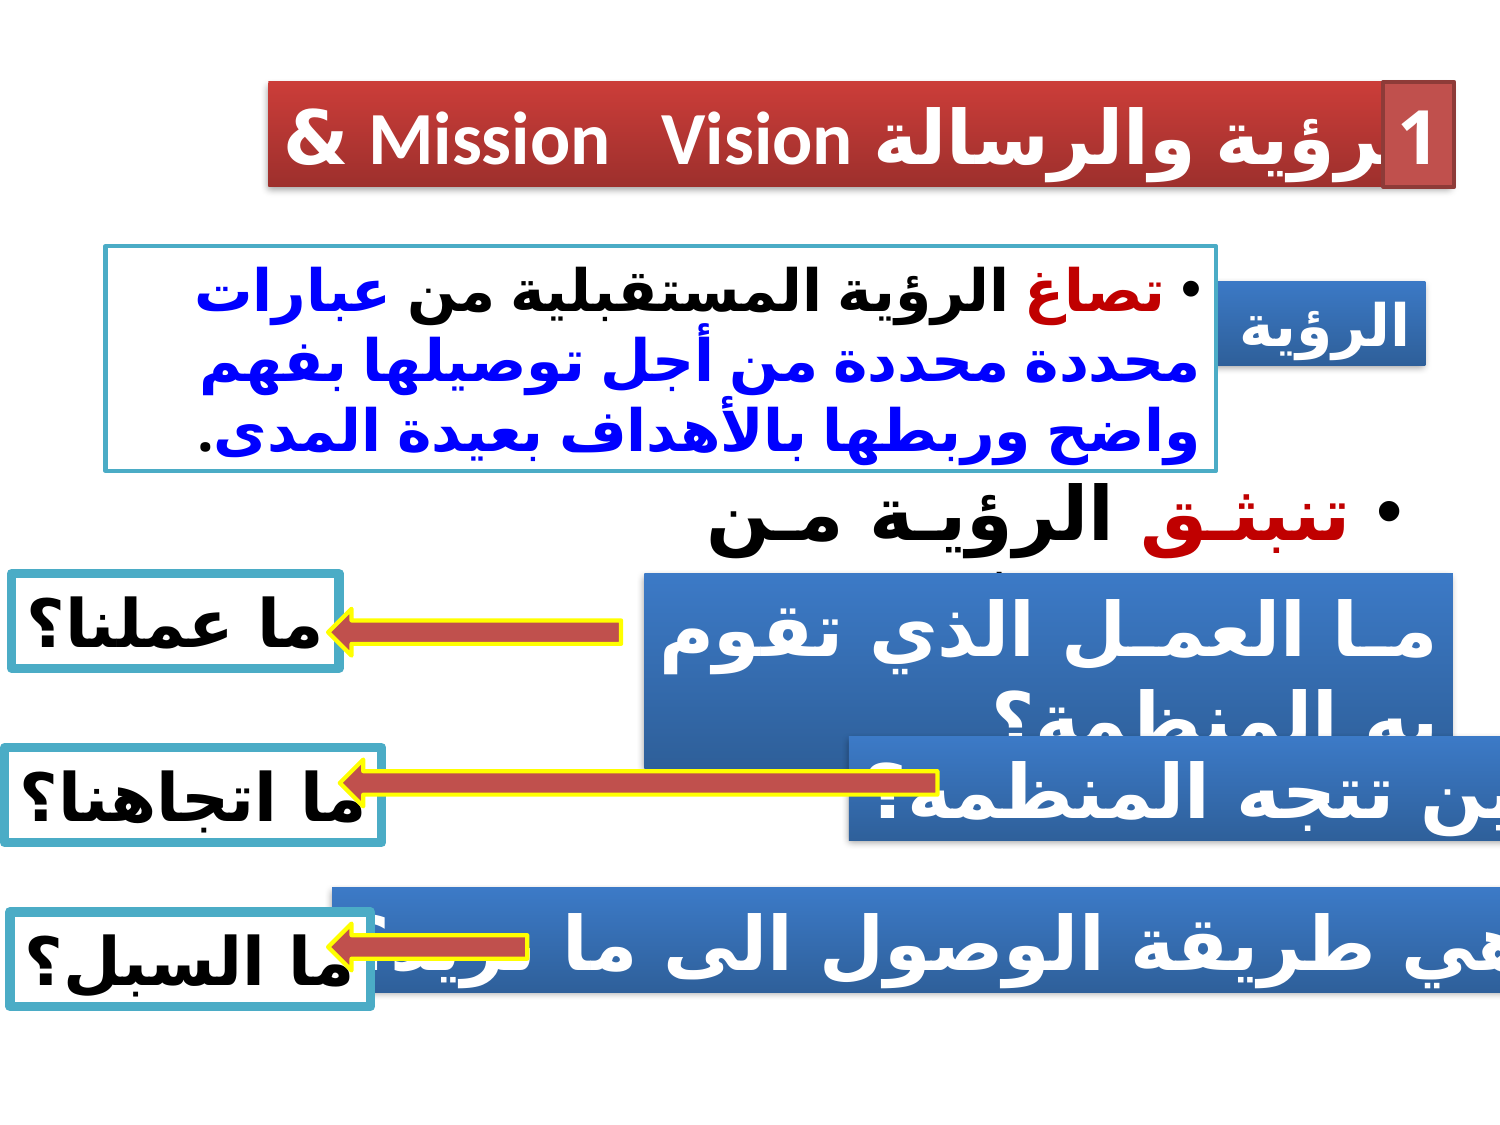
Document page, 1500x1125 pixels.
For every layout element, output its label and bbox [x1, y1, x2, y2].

text_box [105, 245, 1406, 403]
text_box [58, 456, 1454, 680]
text_box [70, 887, 1439, 1009]
text_box [58, 735, 1446, 844]
text_box [358, 81, 1456, 189]
